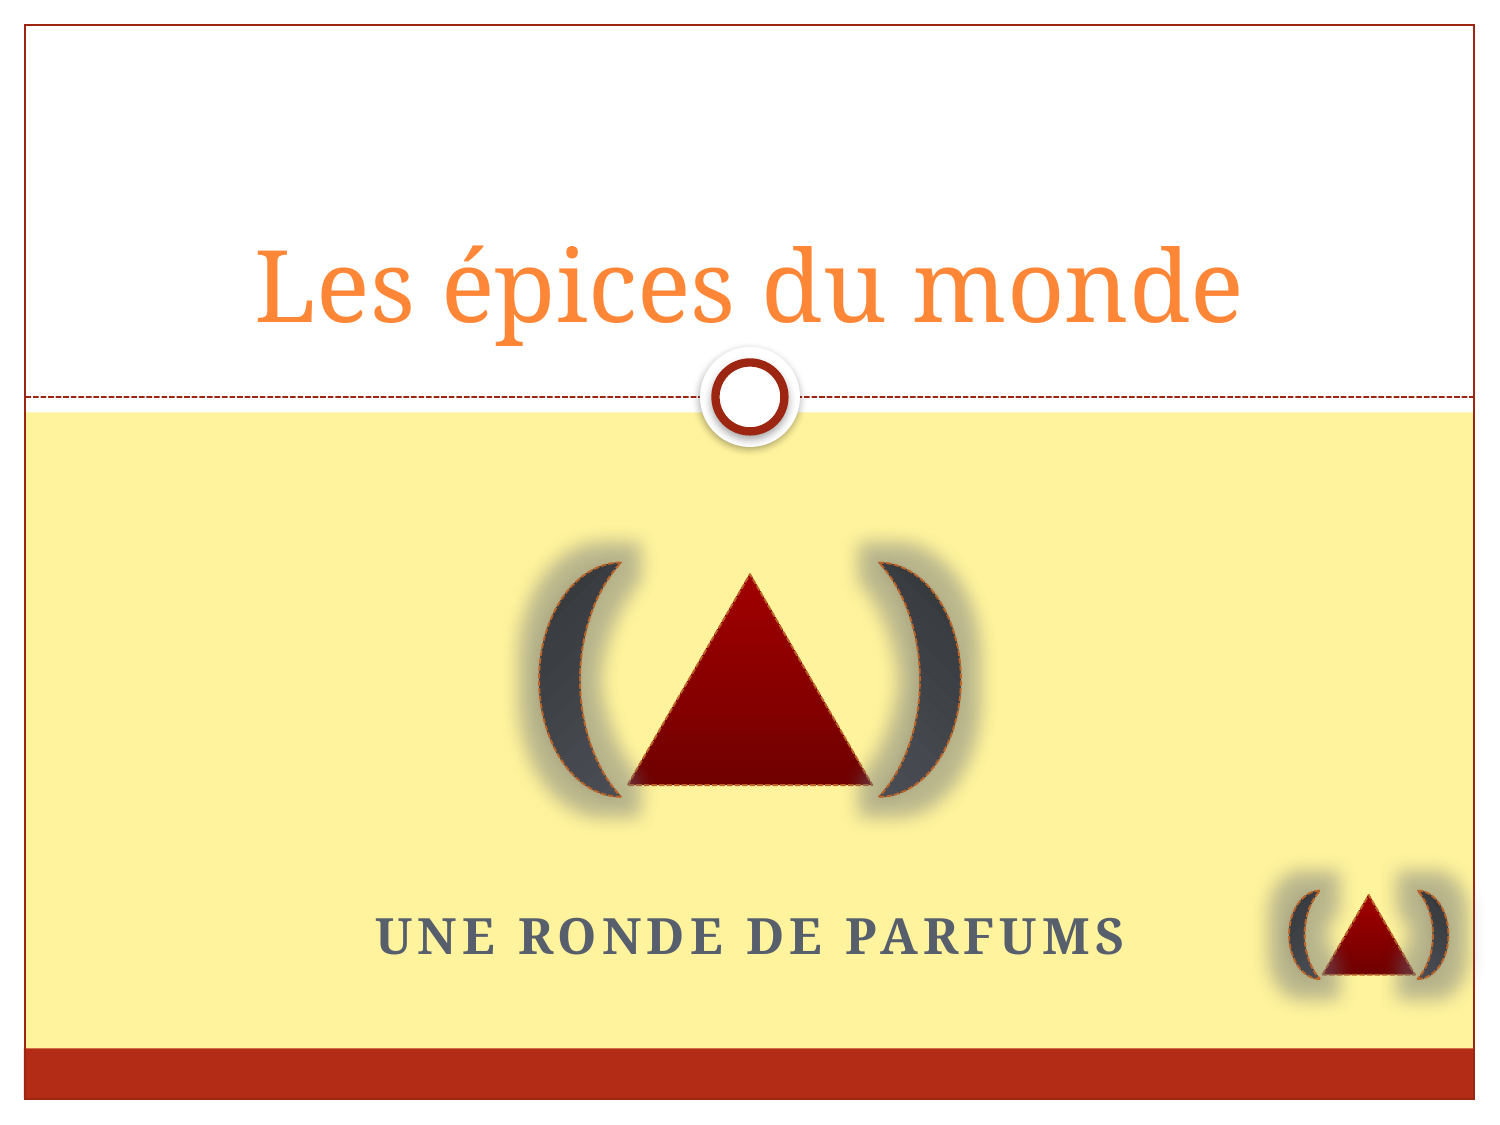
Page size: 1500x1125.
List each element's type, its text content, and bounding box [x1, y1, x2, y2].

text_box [1288, 890, 1449, 980]
subtitle Une ronde de parfums [225, 867, 1275, 1026]
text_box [538, 562, 962, 798]
title Les épices du monde [112, 62, 1388, 350]
